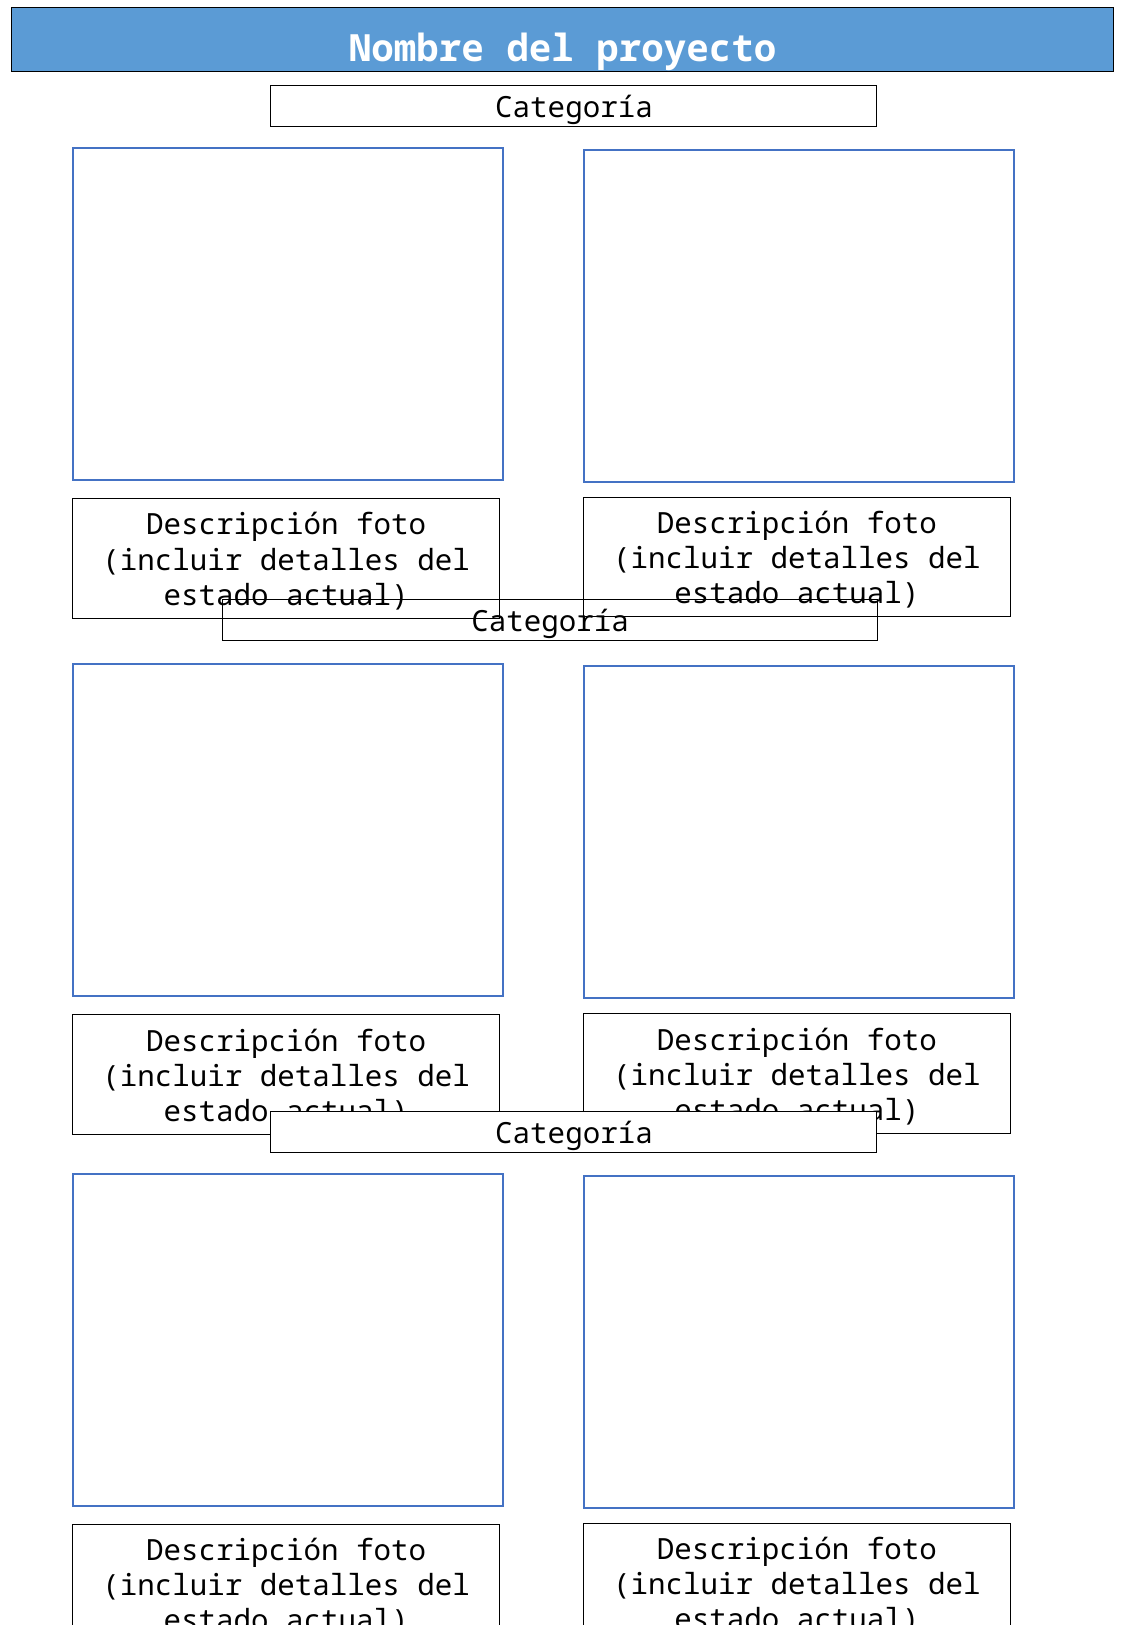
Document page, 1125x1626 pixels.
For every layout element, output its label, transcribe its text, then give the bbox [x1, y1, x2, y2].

text_box [583, 1175, 1015, 1509]
text_box Categoría [270, 1111, 877, 1153]
text_box Descripción foto (incluir detalles del estado actual) [72, 498, 500, 619]
text_box [72, 663, 504, 997]
text_box Categoría [222, 599, 878, 641]
text_box Categoría [270, 85, 877, 127]
text_box Descripción foto (incluir detalles del estado actual) [72, 1524, 500, 1625]
text_box Descripción foto (incluir detalles del estado actual) [583, 1523, 1011, 1625]
text_box [583, 665, 1015, 999]
text_box [72, 147, 504, 481]
text_box Descripción foto (incluir detalles del estado actual) [72, 1014, 500, 1135]
text_box [72, 1173, 504, 1507]
text_box Descripción foto (incluir detalles del estado actual) [583, 1013, 1011, 1134]
text_box Descripción foto (incluir detalles del estado actual) [583, 497, 1011, 617]
text_box Nombre del proyecto [11, 7, 1114, 72]
text_box [583, 149, 1015, 483]
